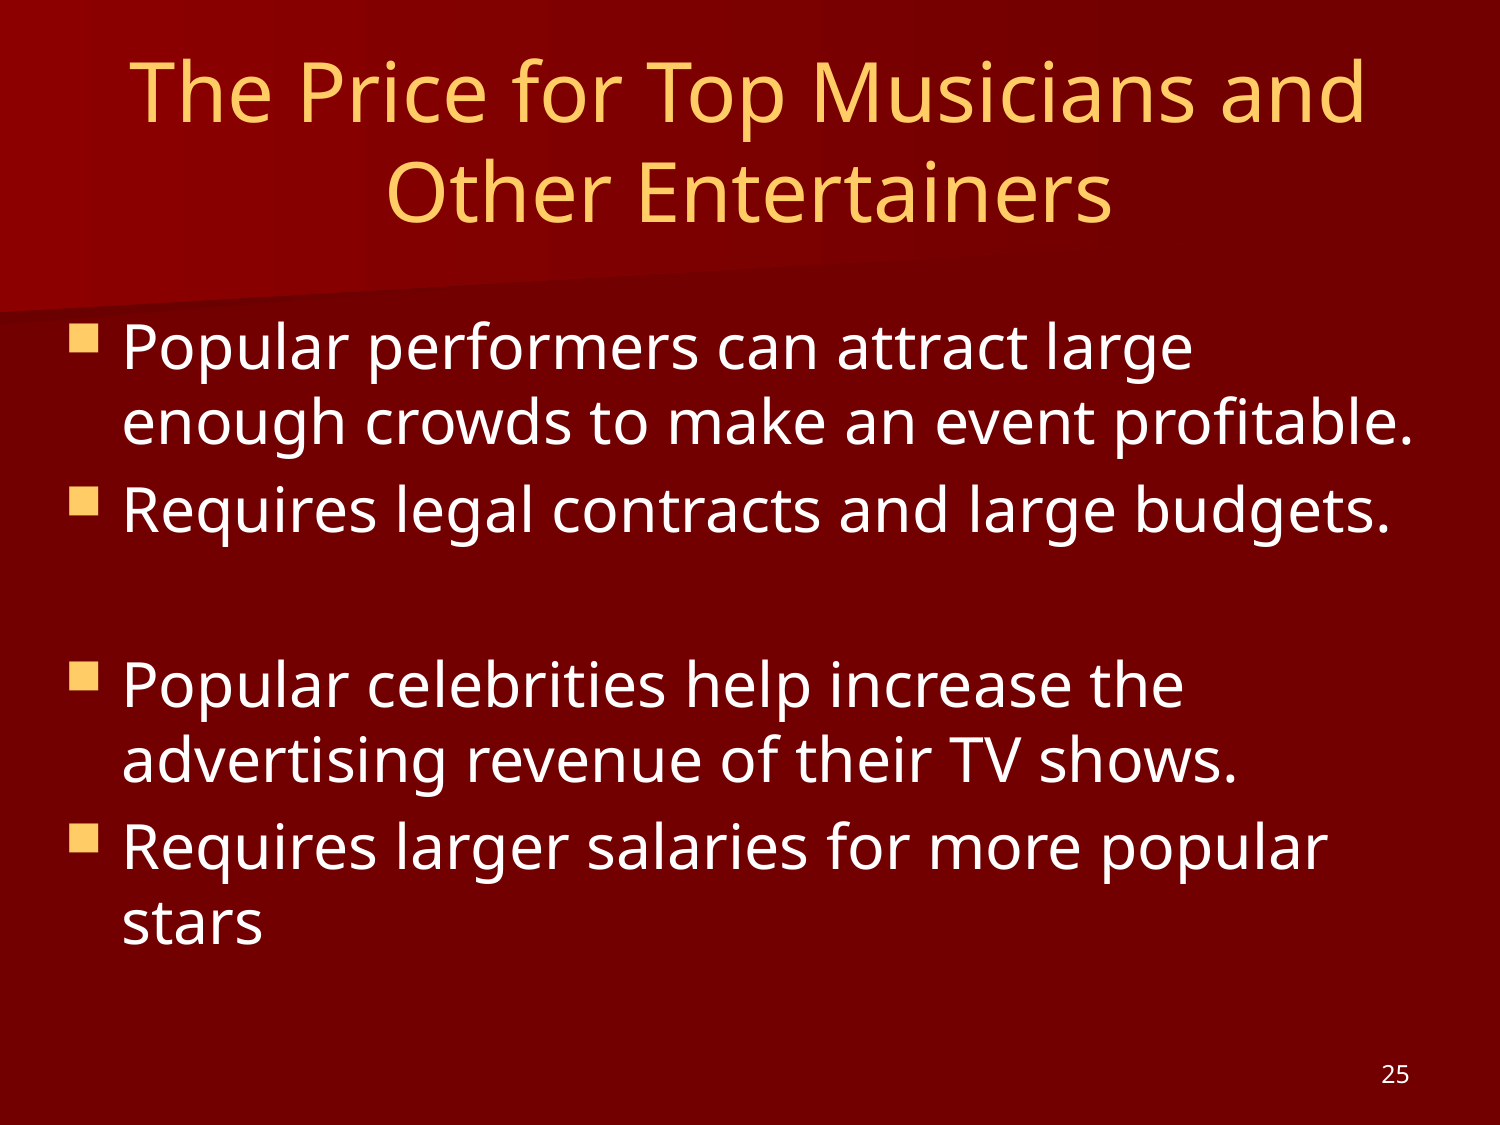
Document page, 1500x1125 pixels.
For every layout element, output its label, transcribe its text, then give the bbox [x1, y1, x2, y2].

slide_number 25 [1074, 1024, 1426, 1101]
list Popular performers can attract large enough crowds to make an event profitable. Requires legal contracts and large budgets. Popular celebrities help increase the advertising revenue of their TV shows. Requires larger salaries for more popular stars [49, 299, 1451, 1001]
title The Price for Top Musicians and Other Entertainers [74, 44, 1426, 233]
